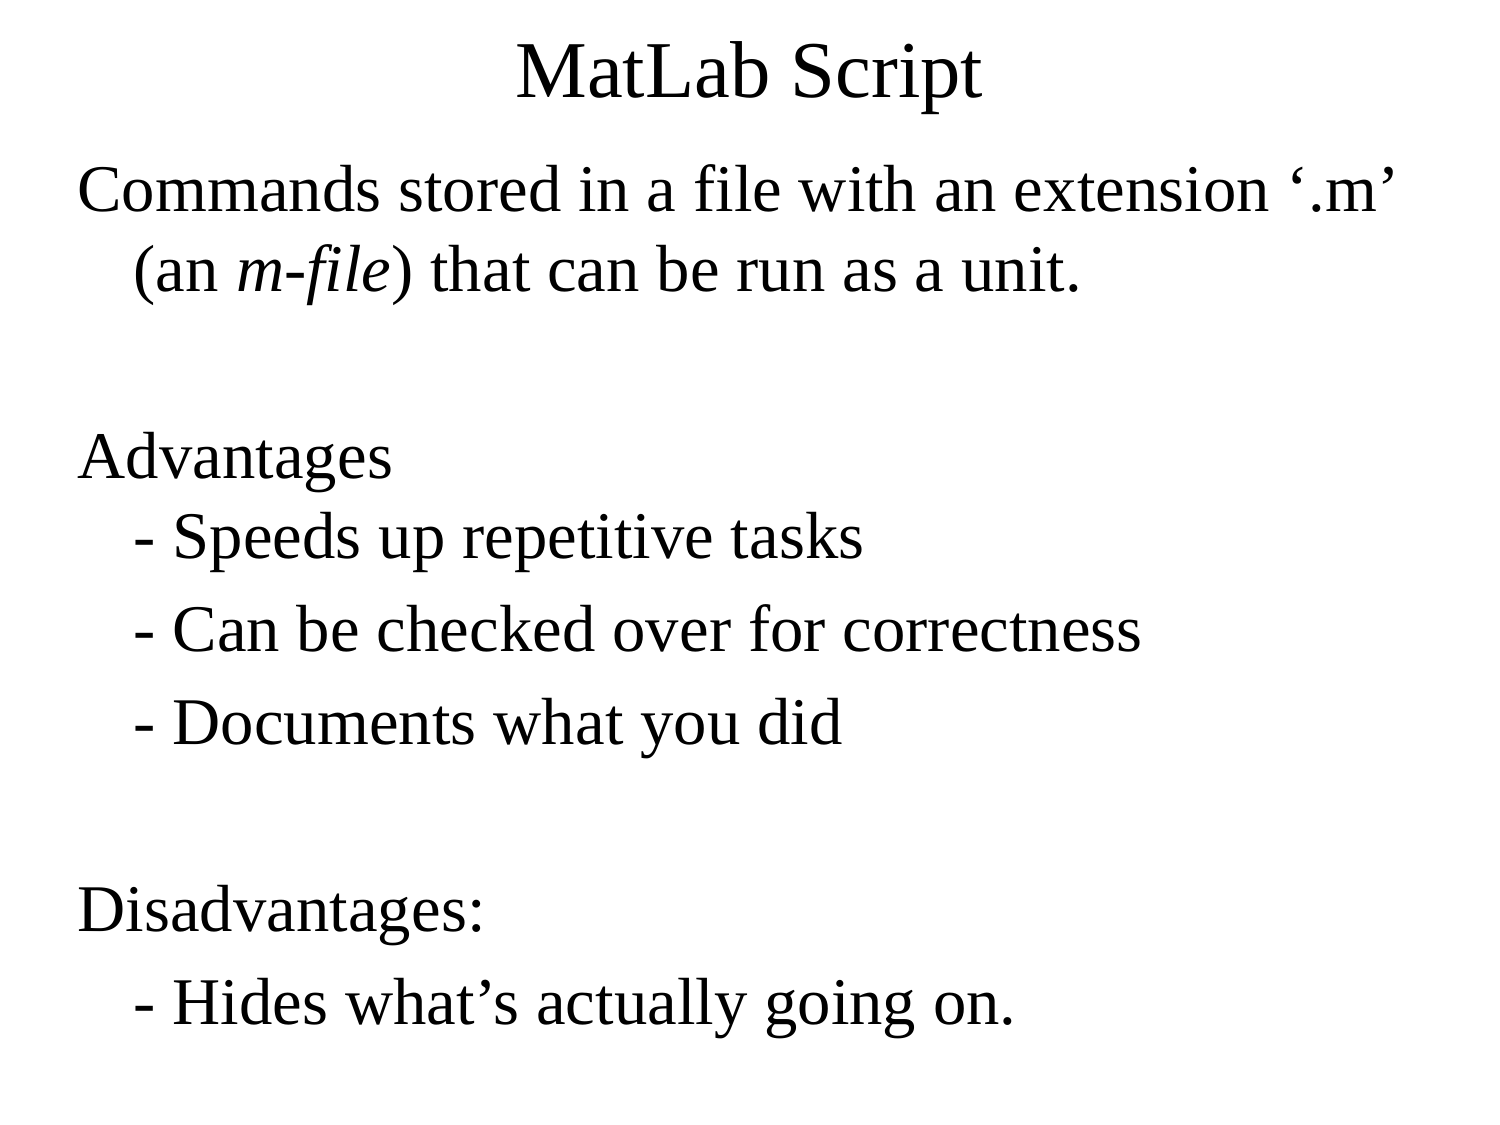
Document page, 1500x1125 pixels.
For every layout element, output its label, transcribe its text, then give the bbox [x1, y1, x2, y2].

title MatLab Script [75, 8, 1425, 122]
list Commands stored in a file with an extension ‘.m’ (an m-file) that can be run as a unit. Advantages - Speeds up repetitive tasks - Can be checked over for correctness - Documents what you did Disadvantages: - Hides what’s actually going on. [62, 137, 1413, 1088]
